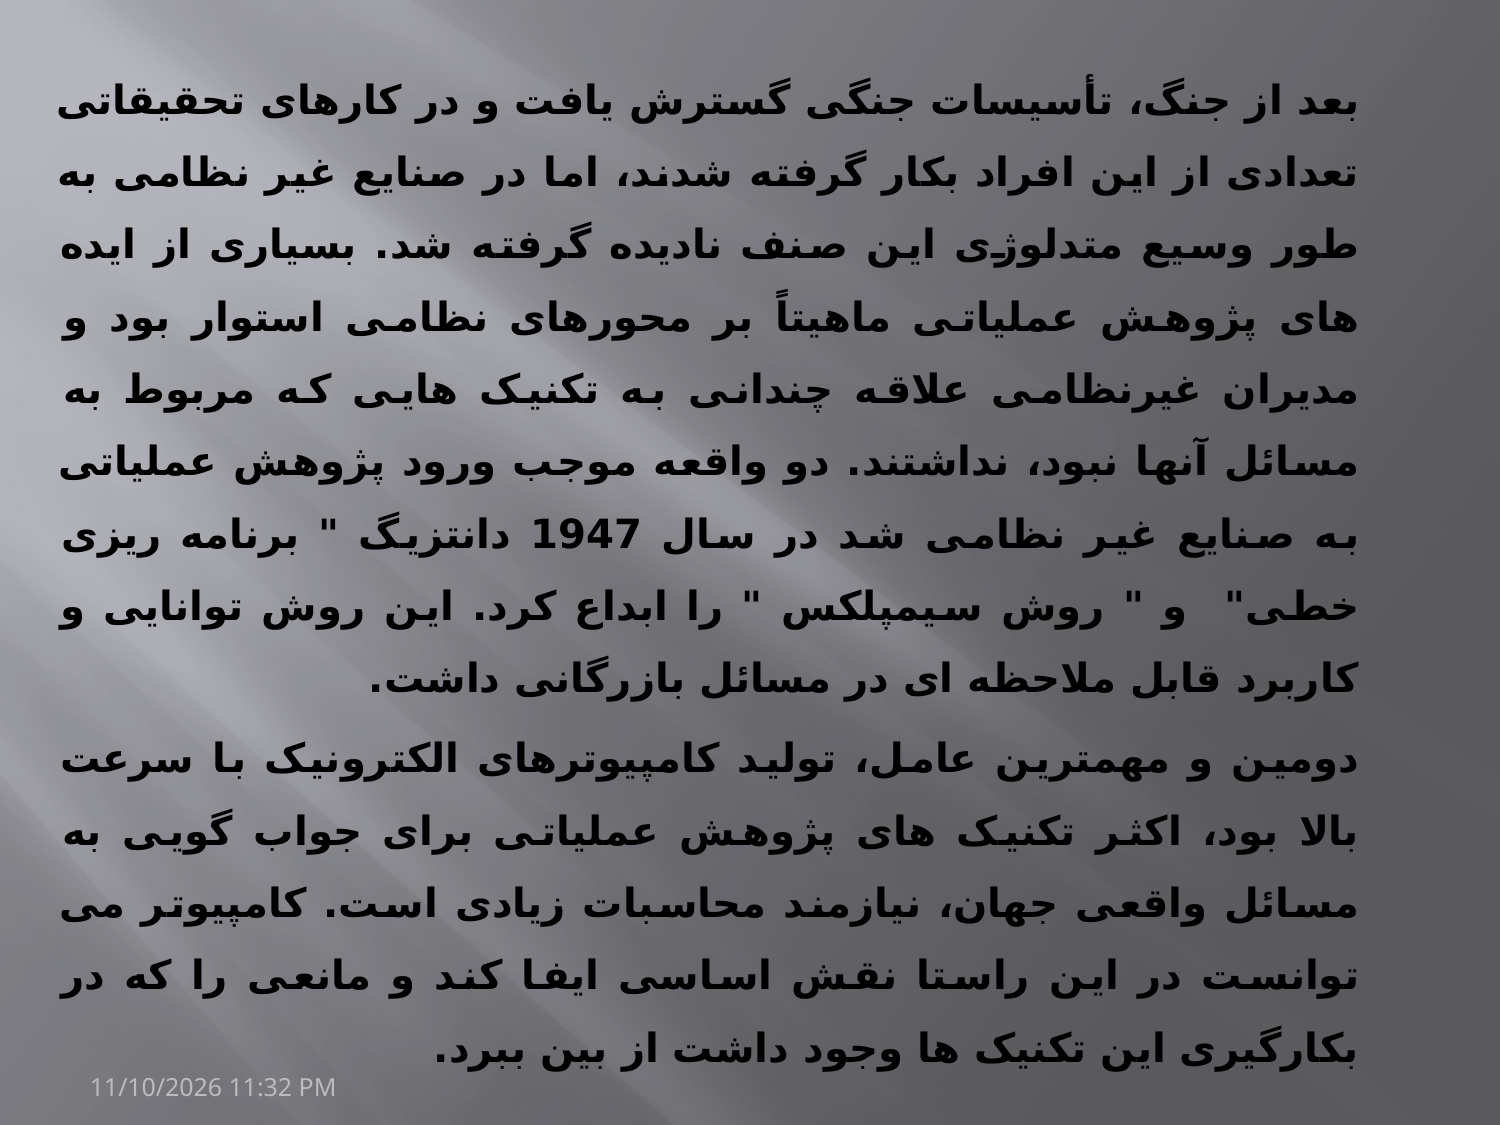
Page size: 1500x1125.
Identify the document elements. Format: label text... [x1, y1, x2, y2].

list بعد از جنگ، تأسیسات جنگی گسترش یافت و در کارهای تحقیقاتی تعدادی از این افراد بکار گرفته شدند، اما در صنایع غیر نظامی به طور وسیع متدلوژی این صنف نادیده گرفته شد. بسیاری از ایده های پژوهش عملیاتی ماهیتاً بر محورهای نظامی استوار بود و مدیران غیرنظامی علاقه چندانی به تکنیک هایی که مربوط به مسائل آنها نبود، نداشتند. دو واقعه موجب ورود پژوهش عملیاتی به صنایع غیر نظامی شد در سال 1947 دانتزیگ " برنامه ریزی خطی" و " روش سیمپلکس " را ابداع کرد. این روش توانایی و کاربرد قابل ملاحظه ای در مسائل بازرگانی داشت. دومین و مهمترین عامل، تولید کامپیوترهای الکترونیک با سرعت بالا بود، اکثر تکنیک های پژوهش عملیاتی برای جواب گویی به مسائل واقعی جهان، نیازمند محاسبات زیادی است. کامپیوتر می توانست در این راستا نقش اساسی ایفا کند و مانعی را که در بکارگیری این تکنیک ها وجود داشت از بین ببرد. [41, 42, 1447, 1094]
slide_number 20/مارس/1 [75, 1052, 425, 1113]
